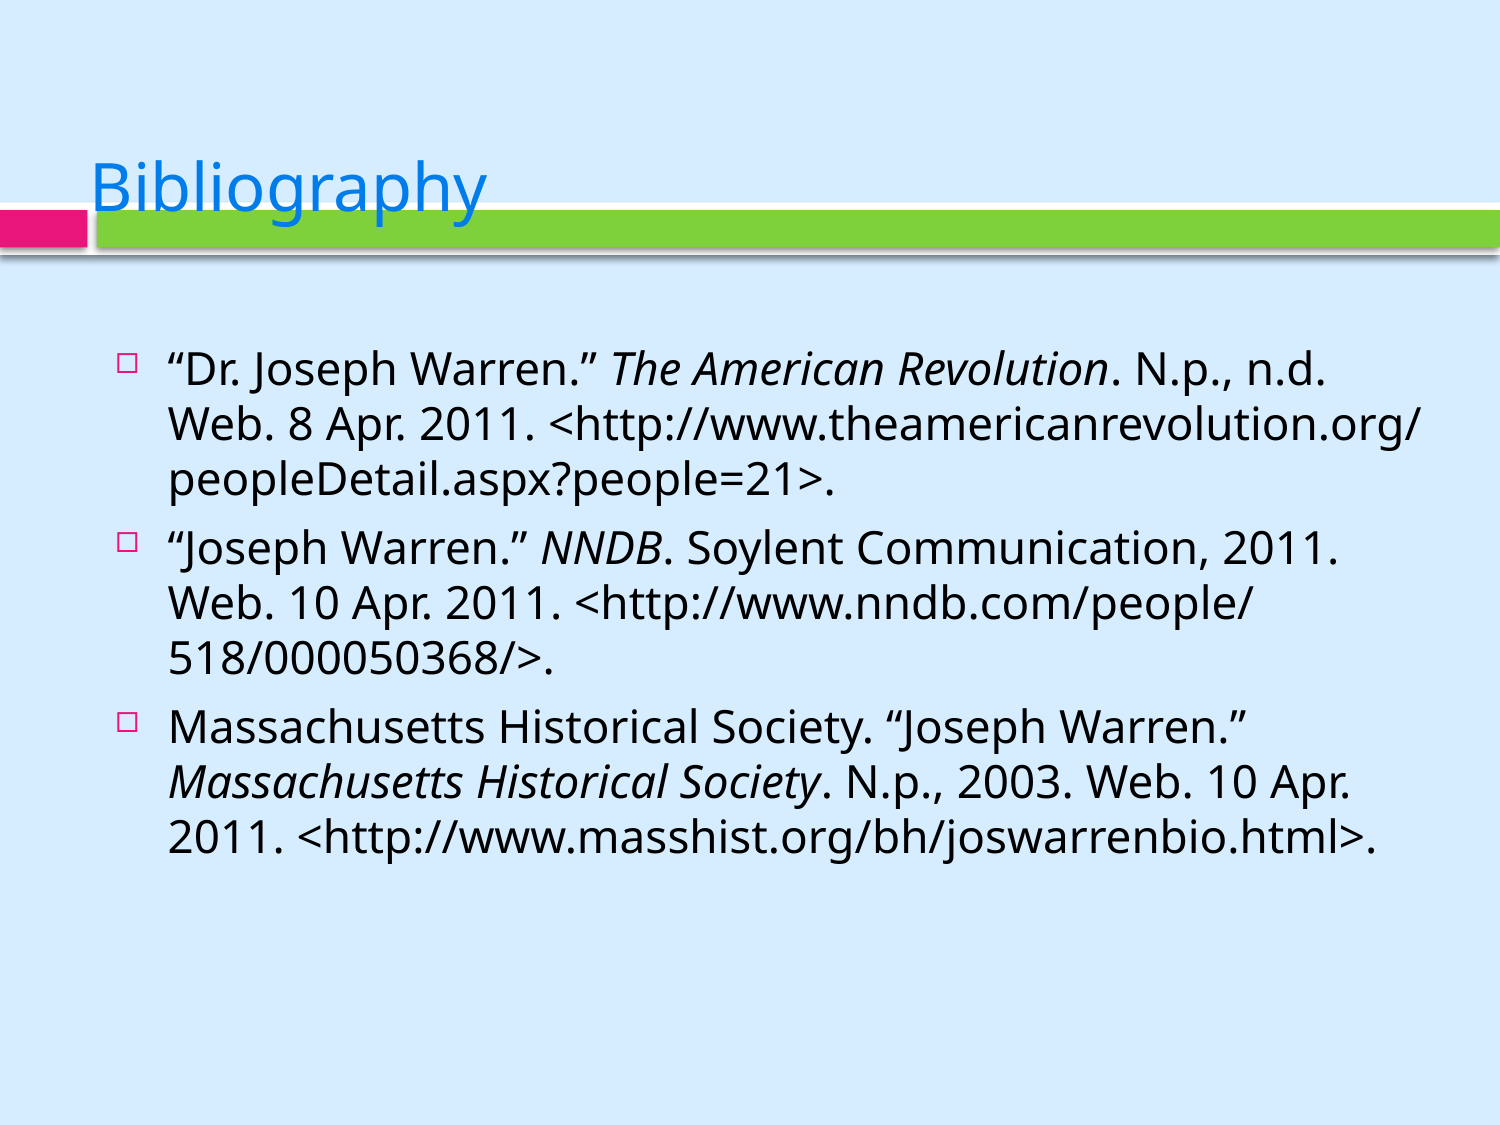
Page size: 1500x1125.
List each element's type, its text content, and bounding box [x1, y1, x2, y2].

title Bibliography [75, 137, 1425, 233]
list “Dr. Joseph Warren.” The American Revolution. N.p., n.d. Web. 8 Apr. 2011. <http://www.theamericanrevolution.org/‌peopleDetail.aspx?people=21>. “Joseph Warren.” NNDB. Soylent Communication, 2011. Web. 10 Apr. 2011. <http://www.nndb.com/‌people/‌518/‌000050368/>. Massachusetts Historical Society. “Joseph Warren.” Massachusetts Historical Society. N.p., 2003. Web. 10 Apr. 2011. <http://www.masshist.org/‌bh/‌joswarrenbio.html>. [100, 262, 1438, 1000]
